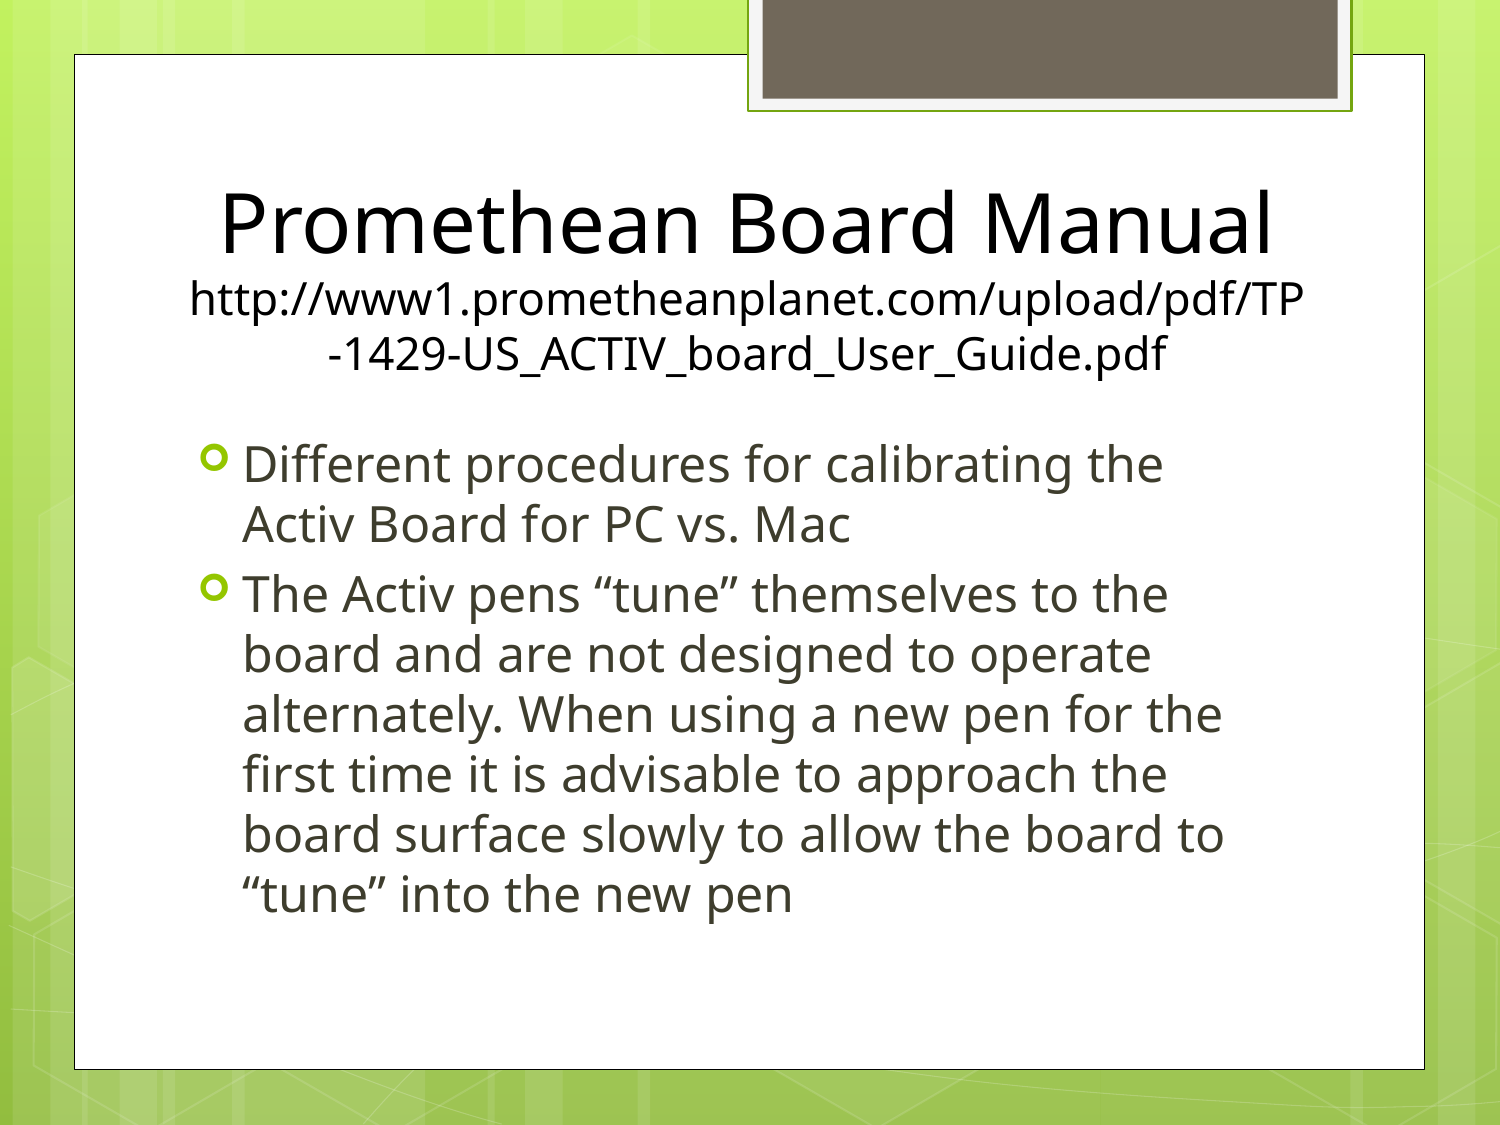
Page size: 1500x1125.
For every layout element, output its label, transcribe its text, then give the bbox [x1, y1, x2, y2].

list Different procedures for calibrating the Activ Board for PC vs. Mac The Activ pens “tune” themselves to the board and are not designed to operate alternately. When using a new pen for the first time it is advisable to approach the board surface slowly to allow the board to “tune” into the new pen [171, 425, 1283, 957]
title Promethean Board Manual http://www1.prometheanplanet.com/upload/pdf/TP-1429-US_ACTIV_board_User_Guide.pdf [171, 137, 1324, 388]
